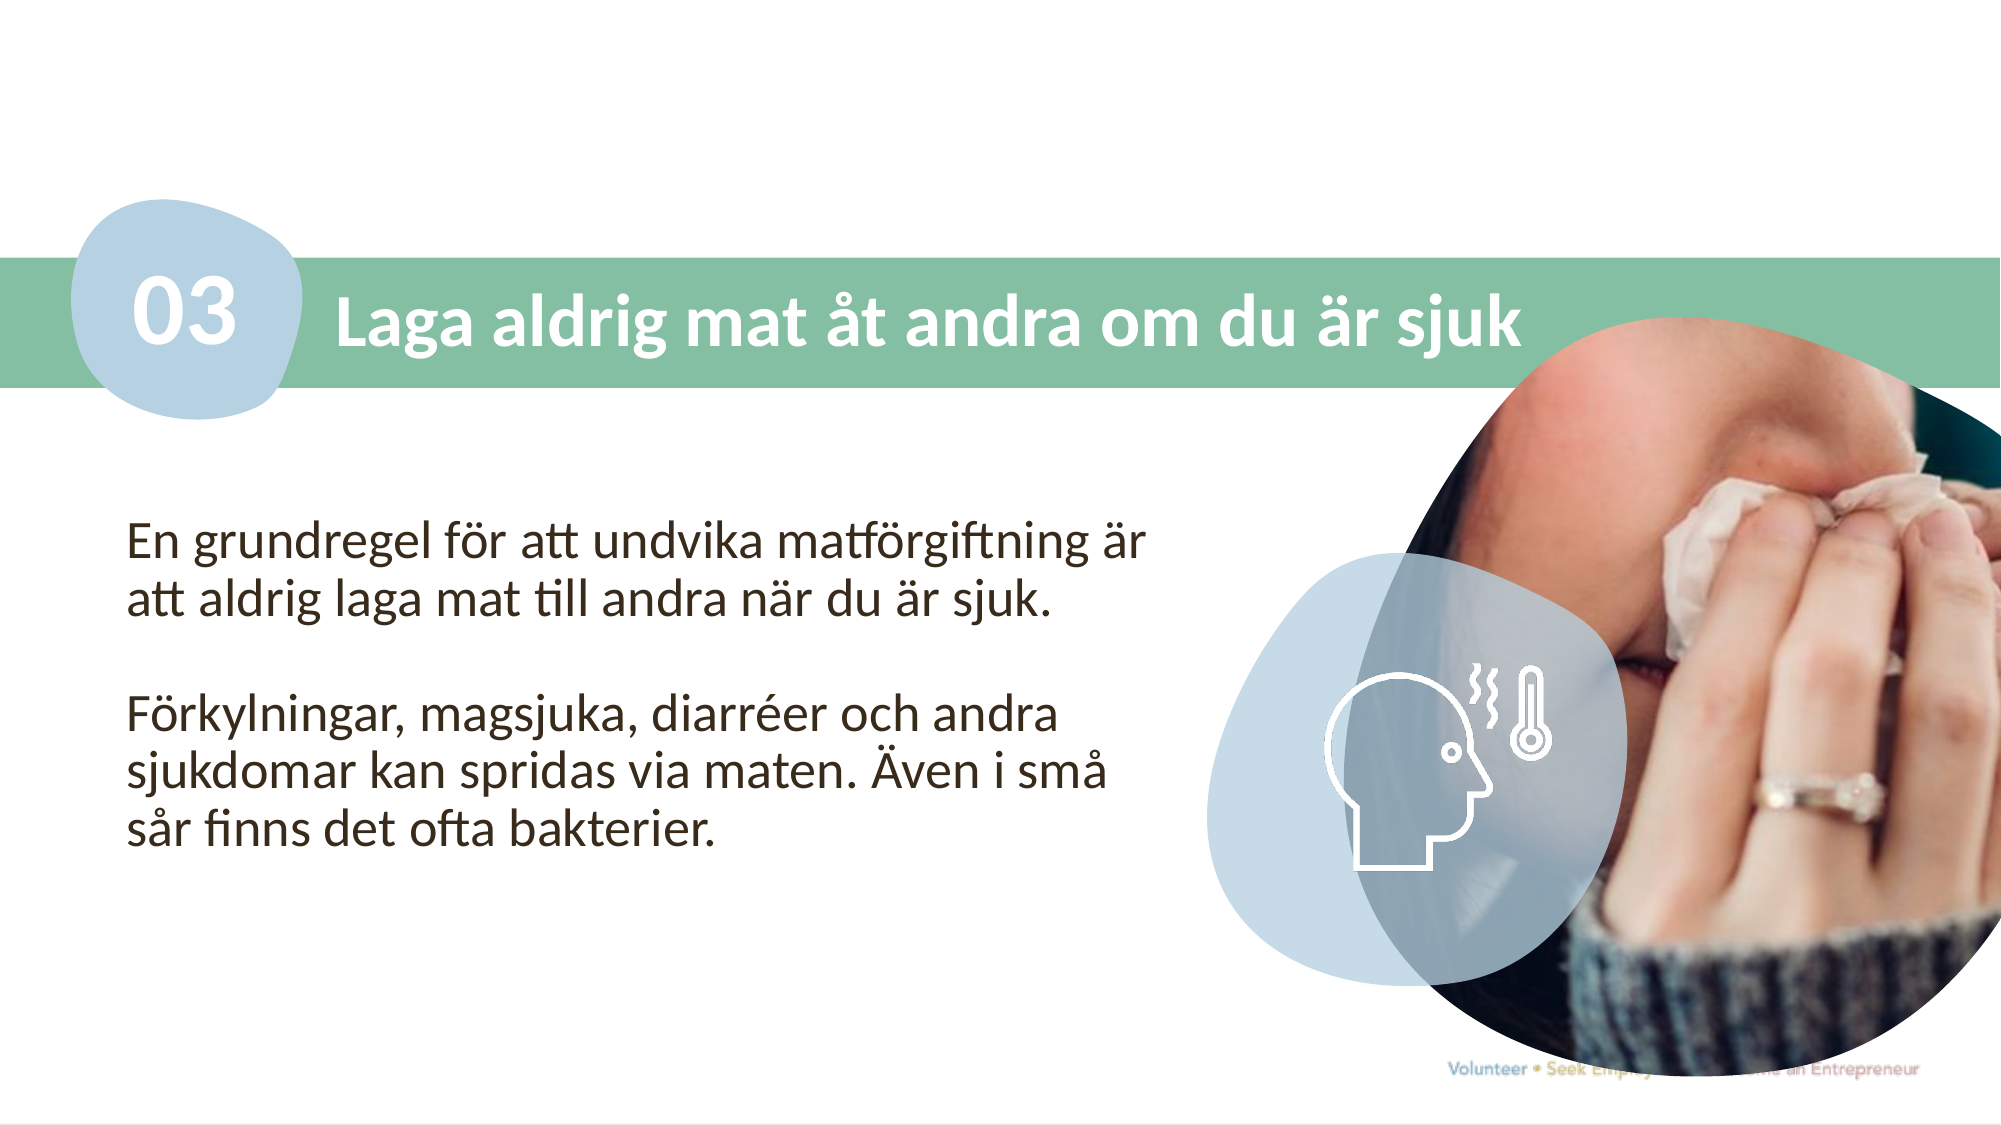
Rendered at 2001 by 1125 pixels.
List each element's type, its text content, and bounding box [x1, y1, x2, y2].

picture [1320, 316, 2001, 1103]
text_box [0, 257, 105, 389]
text_box [1207, 564, 1343, 979]
text_box Laga aldrig mat åt andra om du är sjuk [320, 278, 1590, 385]
text_box [278, 257, 2000, 389]
text_box [105, 388, 278, 420]
text_box [82, 199, 284, 246]
text_box En grundregel för att undvika matförgiftning är att aldrig laga mat till andra när du är sjuk. Förkylningar, magsjuka, diarréer och andra sjukdomar kan spridas via maten. Även i små sår finns det ofta bakterier. [111, 504, 1194, 1018]
text_box 03 [58, 246, 313, 388]
